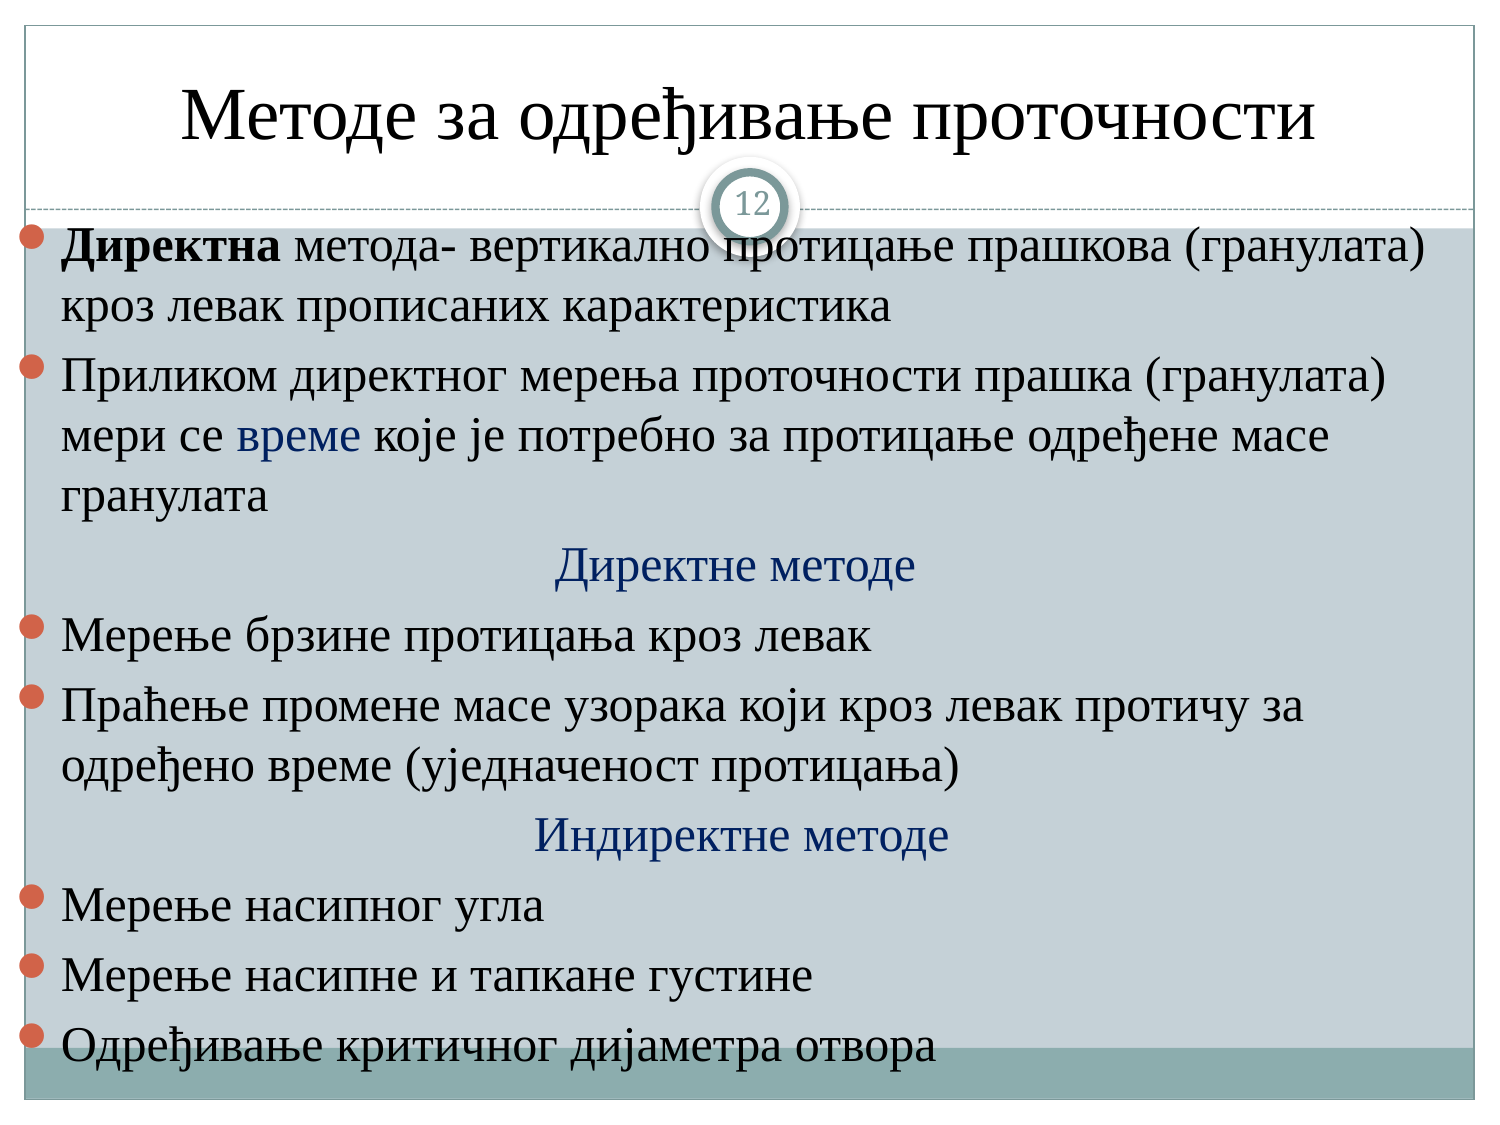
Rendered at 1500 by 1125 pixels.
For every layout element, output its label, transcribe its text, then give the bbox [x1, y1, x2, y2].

title Методе за одређивање проточности [49, 37, 1450, 162]
list Директна метода- вертикално протицање прашкова (гранулата) кроз левак прописаних карактеристика Приликом директног мерења проточности прашка (гранулата) мери се време које је потребно за протицање одређене масе гранулата Директне методе Мерење брзине протицања кроз левак Праћење промене масе узорака који кроз левак протичу за одређено време (уједначеност протицања) Индиректне методе Мерење насипног угла Мерење насипне и тапкане густине Одређивање критичног дијаметра отвора [1, 204, 1483, 1125]
slide_number 12 [715, 168, 791, 204]
